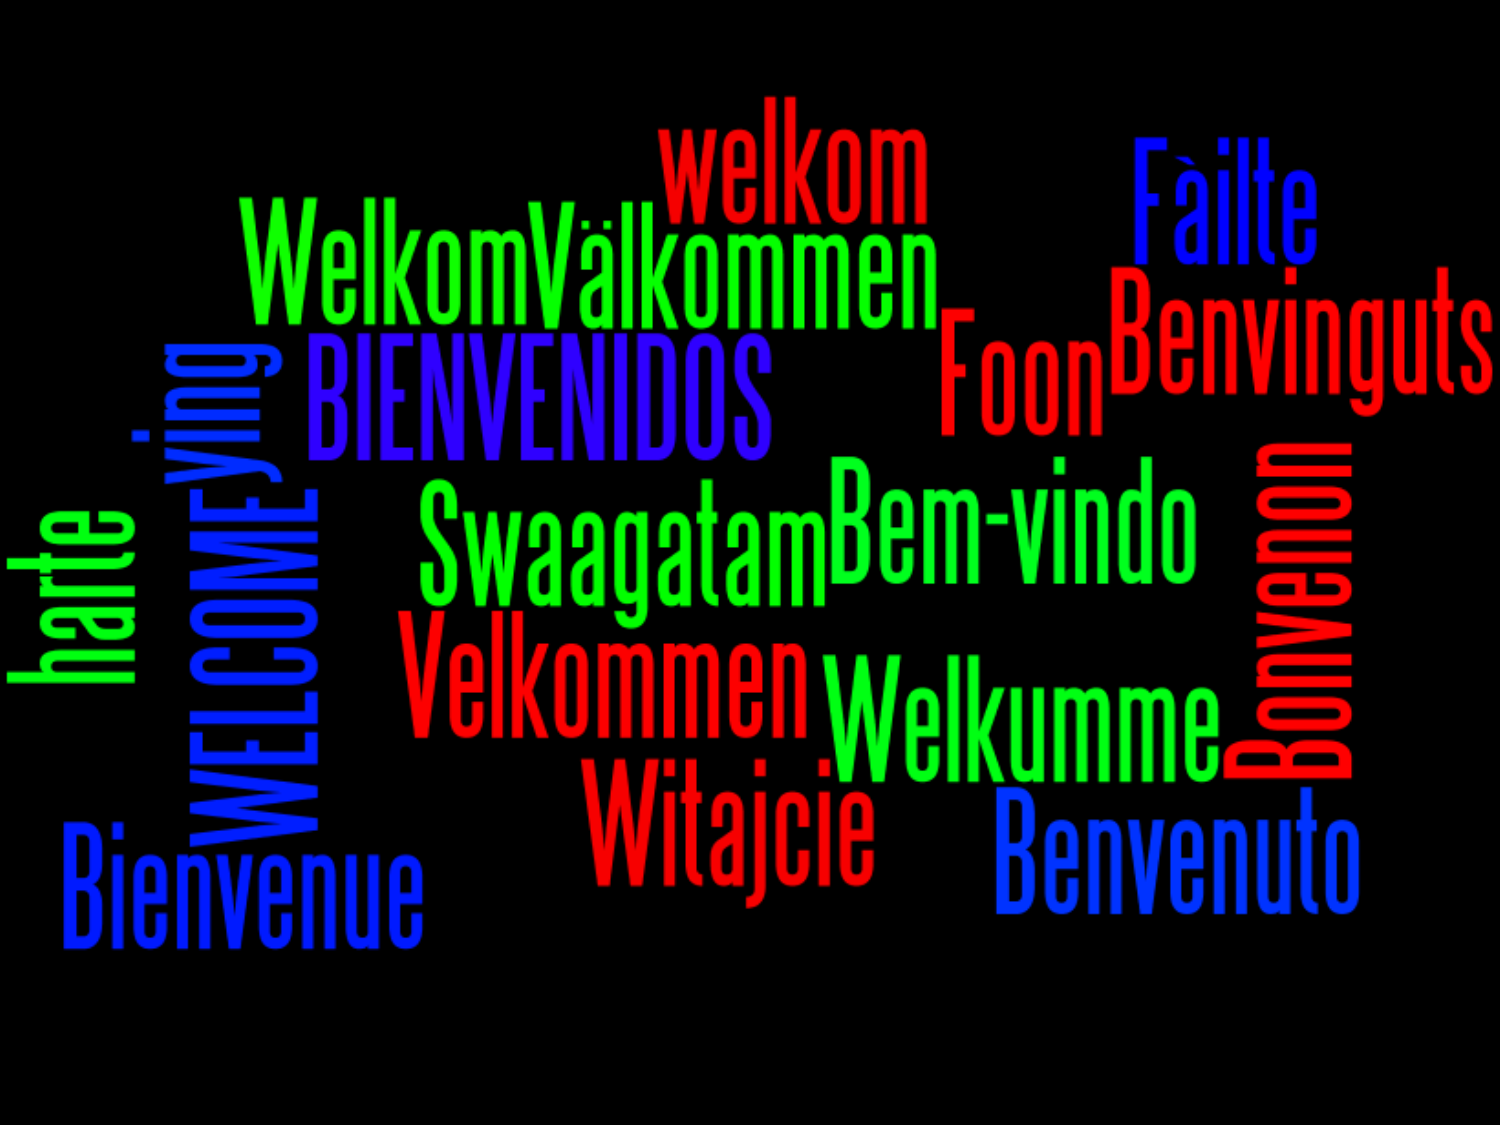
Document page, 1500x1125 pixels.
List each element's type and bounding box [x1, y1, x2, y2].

picture [0, 74, 1500, 978]
